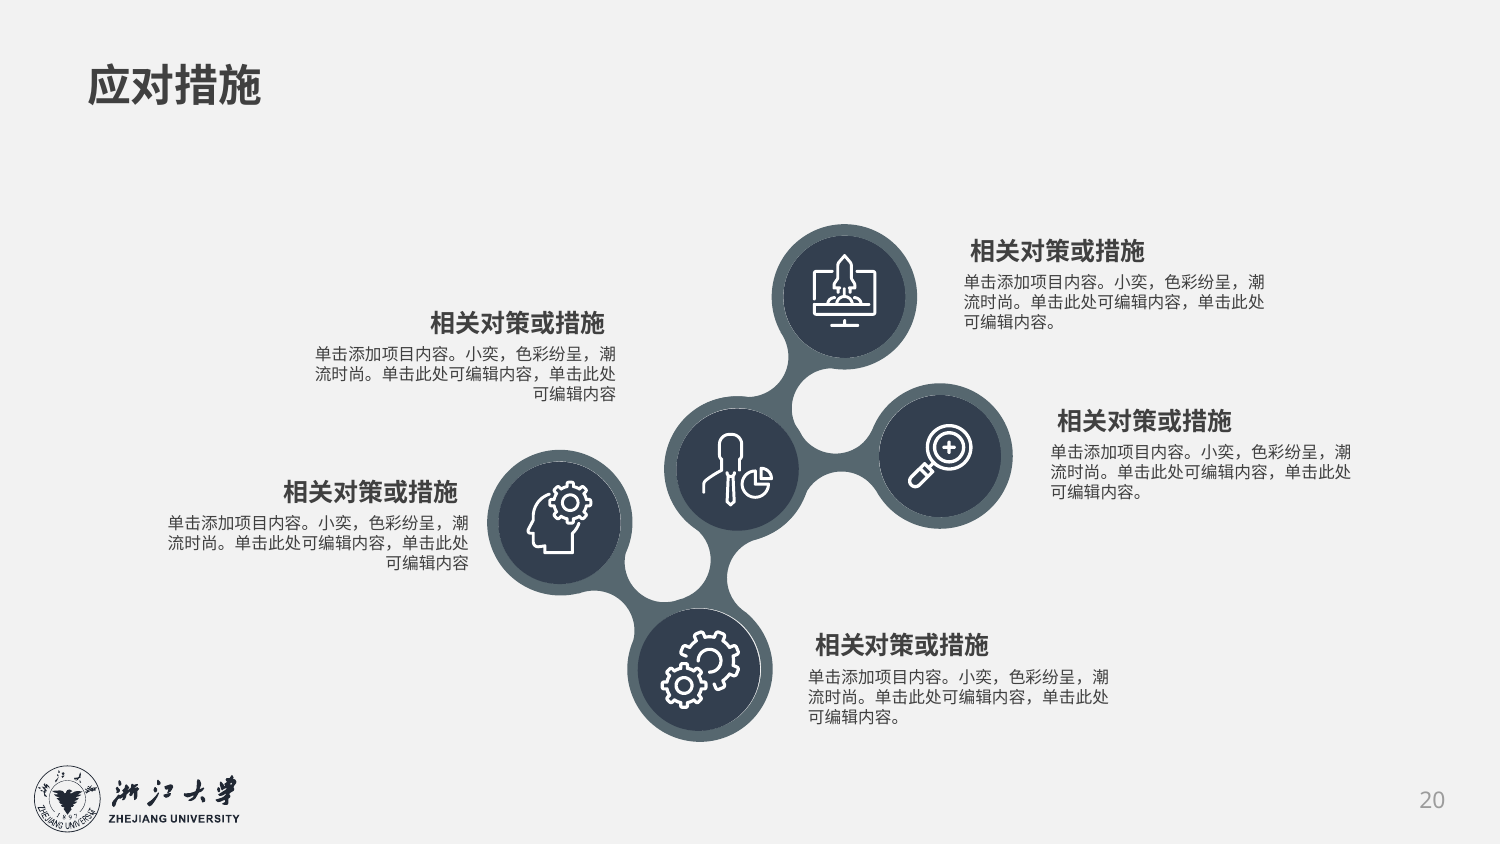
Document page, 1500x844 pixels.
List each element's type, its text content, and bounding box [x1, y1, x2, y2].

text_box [907, 423, 973, 489]
text_box 相关对策或措施 [1023, 235, 1151, 266]
text_box 单击添加项目内容。小奕，色彩纷呈，潮流时尚。单击此处可编辑内容，单击此处可编辑内容。 [1050, 441, 1362, 502]
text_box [477, 214, 1023, 752]
text_box 单击添加项目内容。小奕，色彩纷呈，潮流时尚。单击此处可编辑内容，单击此处可编辑内容。 [1023, 666, 1119, 727]
slide_number 20 [1123, 778, 1461, 824]
text_box 单击添加项目内容。小奕，色彩纷呈，潮流时尚。单击此处可编辑内容，单击此处可编辑内容 [158, 512, 470, 573]
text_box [812, 254, 877, 327]
text_box 相关对策或措施 [425, 307, 477, 338]
text_box 单击添加项目内容。小奕，色彩纷呈，潮流时尚。单击此处可编辑内容，单击此处可编辑内容 [305, 344, 477, 405]
text_box 单击添加项目内容。小奕，色彩纷呈，潮流时尚。单击此处可编辑内容，单击此处可编辑内容。 [1023, 272, 1275, 333]
text_box 相关对策或措施 [278, 476, 464, 507]
text_box 应对措施 [75, 51, 303, 116]
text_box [702, 432, 773, 507]
text_box 相关对策或措施 [1052, 405, 1238, 436]
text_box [526, 480, 593, 555]
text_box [660, 630, 740, 709]
